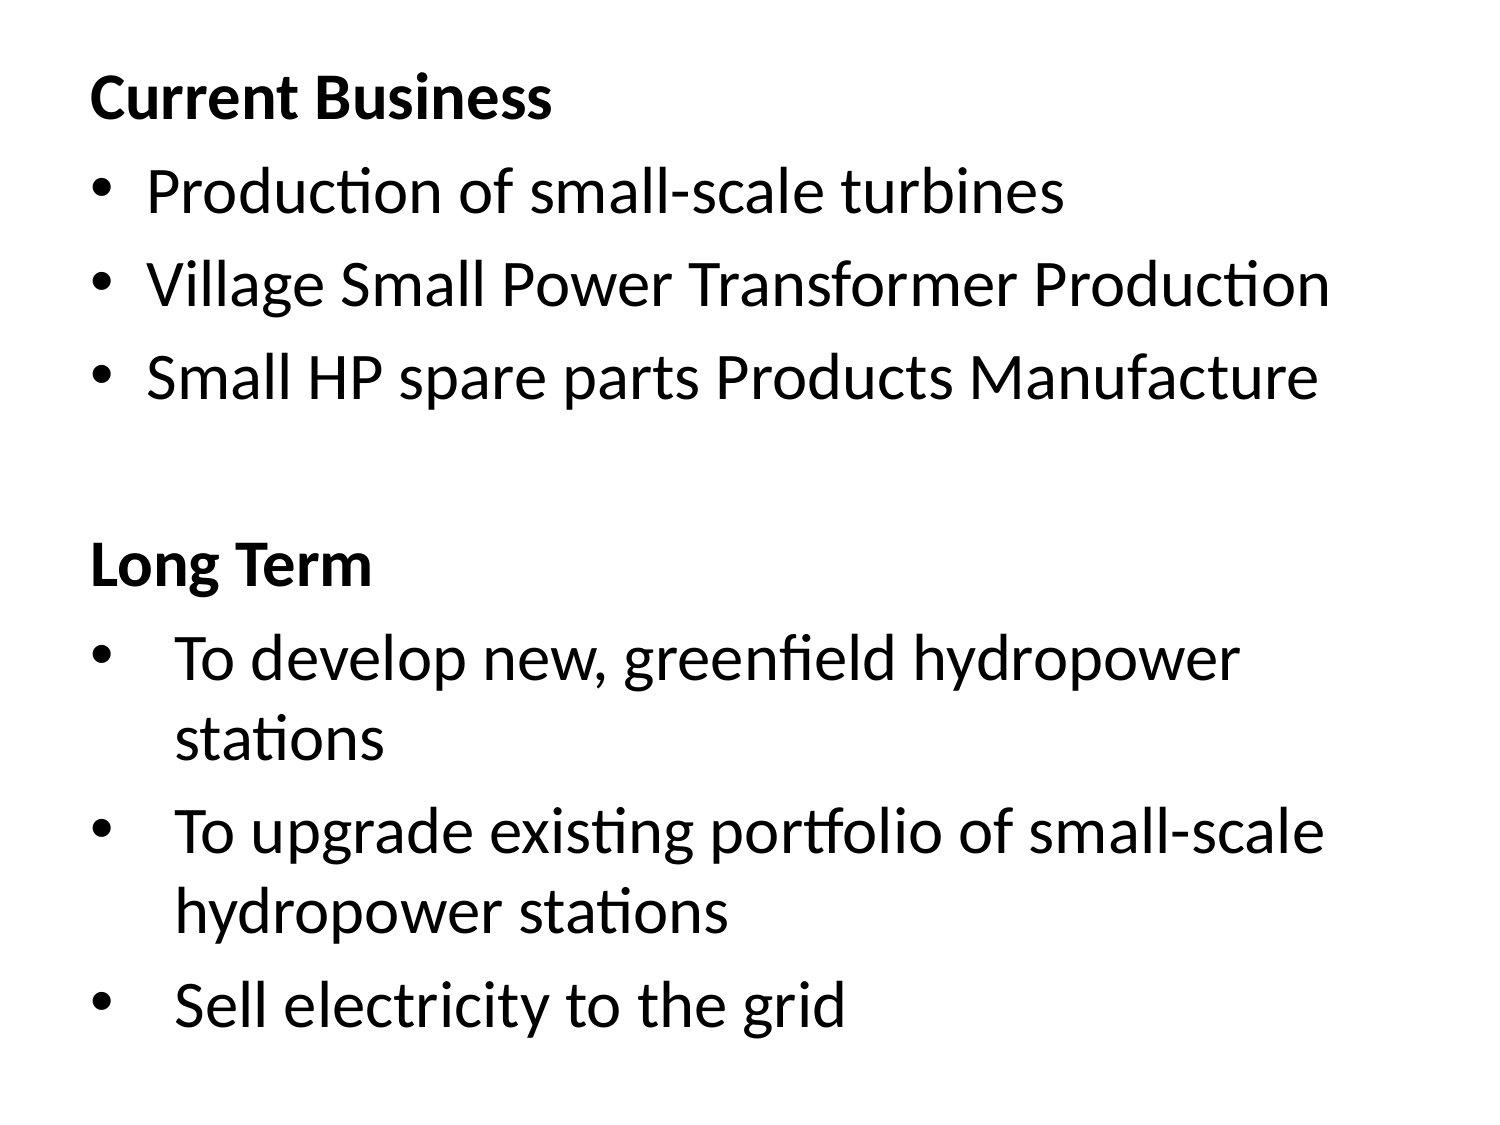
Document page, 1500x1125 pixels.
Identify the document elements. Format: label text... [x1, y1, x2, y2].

list Current Business Production of small-scale turbines Village Small Power Transformer Production Small HP spare parts Products Manufacture Long Term To develop new, greenfield hydropower stations To upgrade existing portfolio of small-scale hydropower stations Sell electricity to the grid [75, 45, 1425, 1090]
